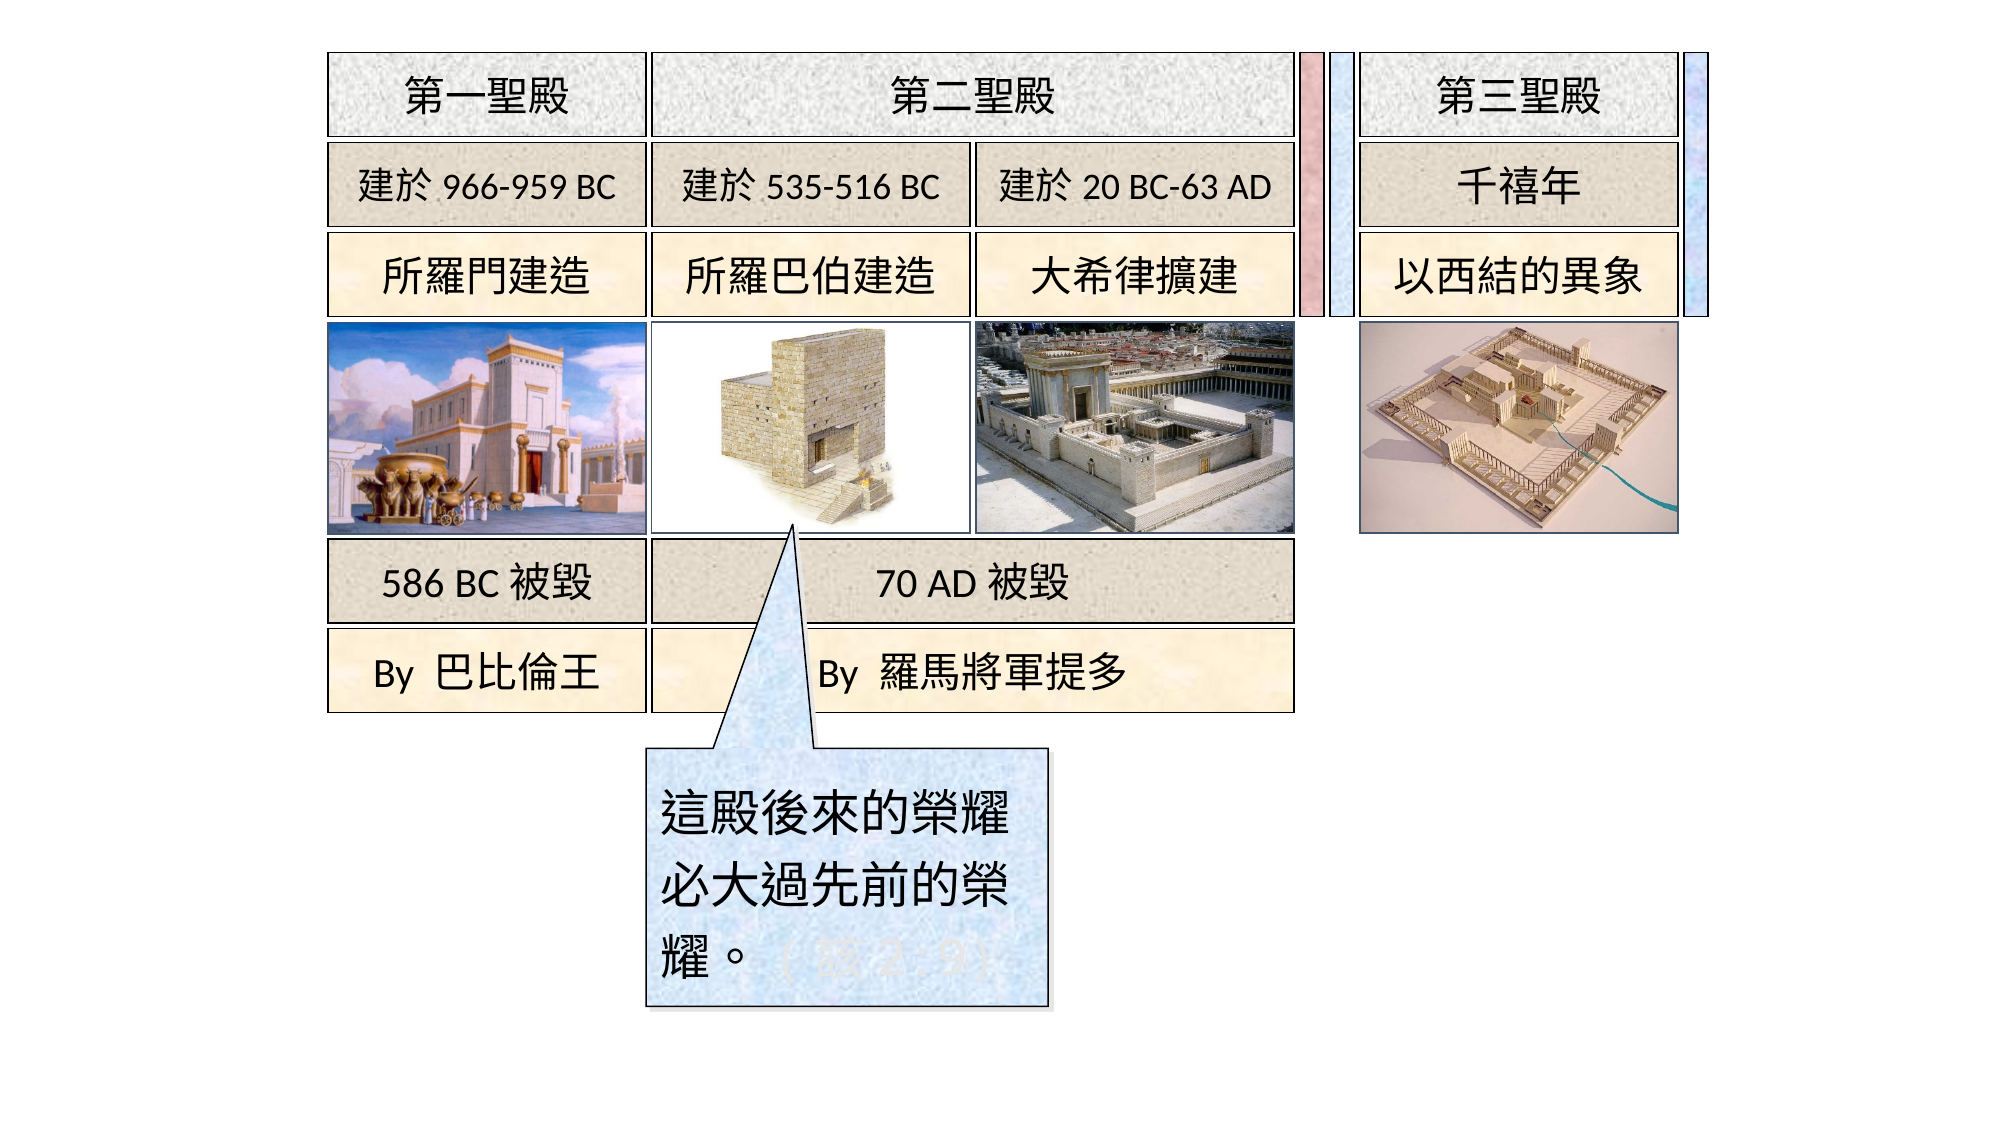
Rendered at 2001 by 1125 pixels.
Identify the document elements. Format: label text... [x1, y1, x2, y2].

text_box 第三聖殿 [1360, 52, 1678, 137]
text_box 以西結的異象 [1360, 232, 1678, 317]
text_box By 羅馬將軍提多 [808, 628, 1294, 713]
picture [976, 322, 1294, 533]
text_box [1684, 52, 1708, 317]
text_box [1299, 52, 1324, 317]
text_box 千禧年 [1360, 142, 1678, 227]
text_box By 羅馬將軍提多 [652, 628, 755, 713]
text_box 所羅門建造 [328, 232, 646, 317]
text_box By 巴比倫王 [328, 628, 646, 713]
text_box 建於966-959 BC [328, 142, 646, 227]
text_box 大希律擴建 [976, 232, 1294, 317]
text_box 這殿後來的榮耀必大過先前的榮耀。(該2:9) [646, 533, 1049, 1007]
picture [328, 323, 645, 534]
text_box 第一聖殿 [328, 52, 646, 137]
text_box 70 AD被毀 [799, 538, 1294, 623]
text_box [1329, 52, 1354, 317]
text_box 586 BC被毀 [328, 538, 646, 623]
text_box 70 AD被毀 [652, 538, 787, 623]
text_box 第二聖殿 [652, 52, 1294, 137]
picture [652, 322, 970, 533]
text_box 建於535-516 BC [652, 142, 970, 227]
text_box 所羅巴伯建造 [652, 232, 970, 317]
picture [1360, 322, 1678, 533]
text_box 建於20 BC-63 AD [976, 142, 1294, 227]
